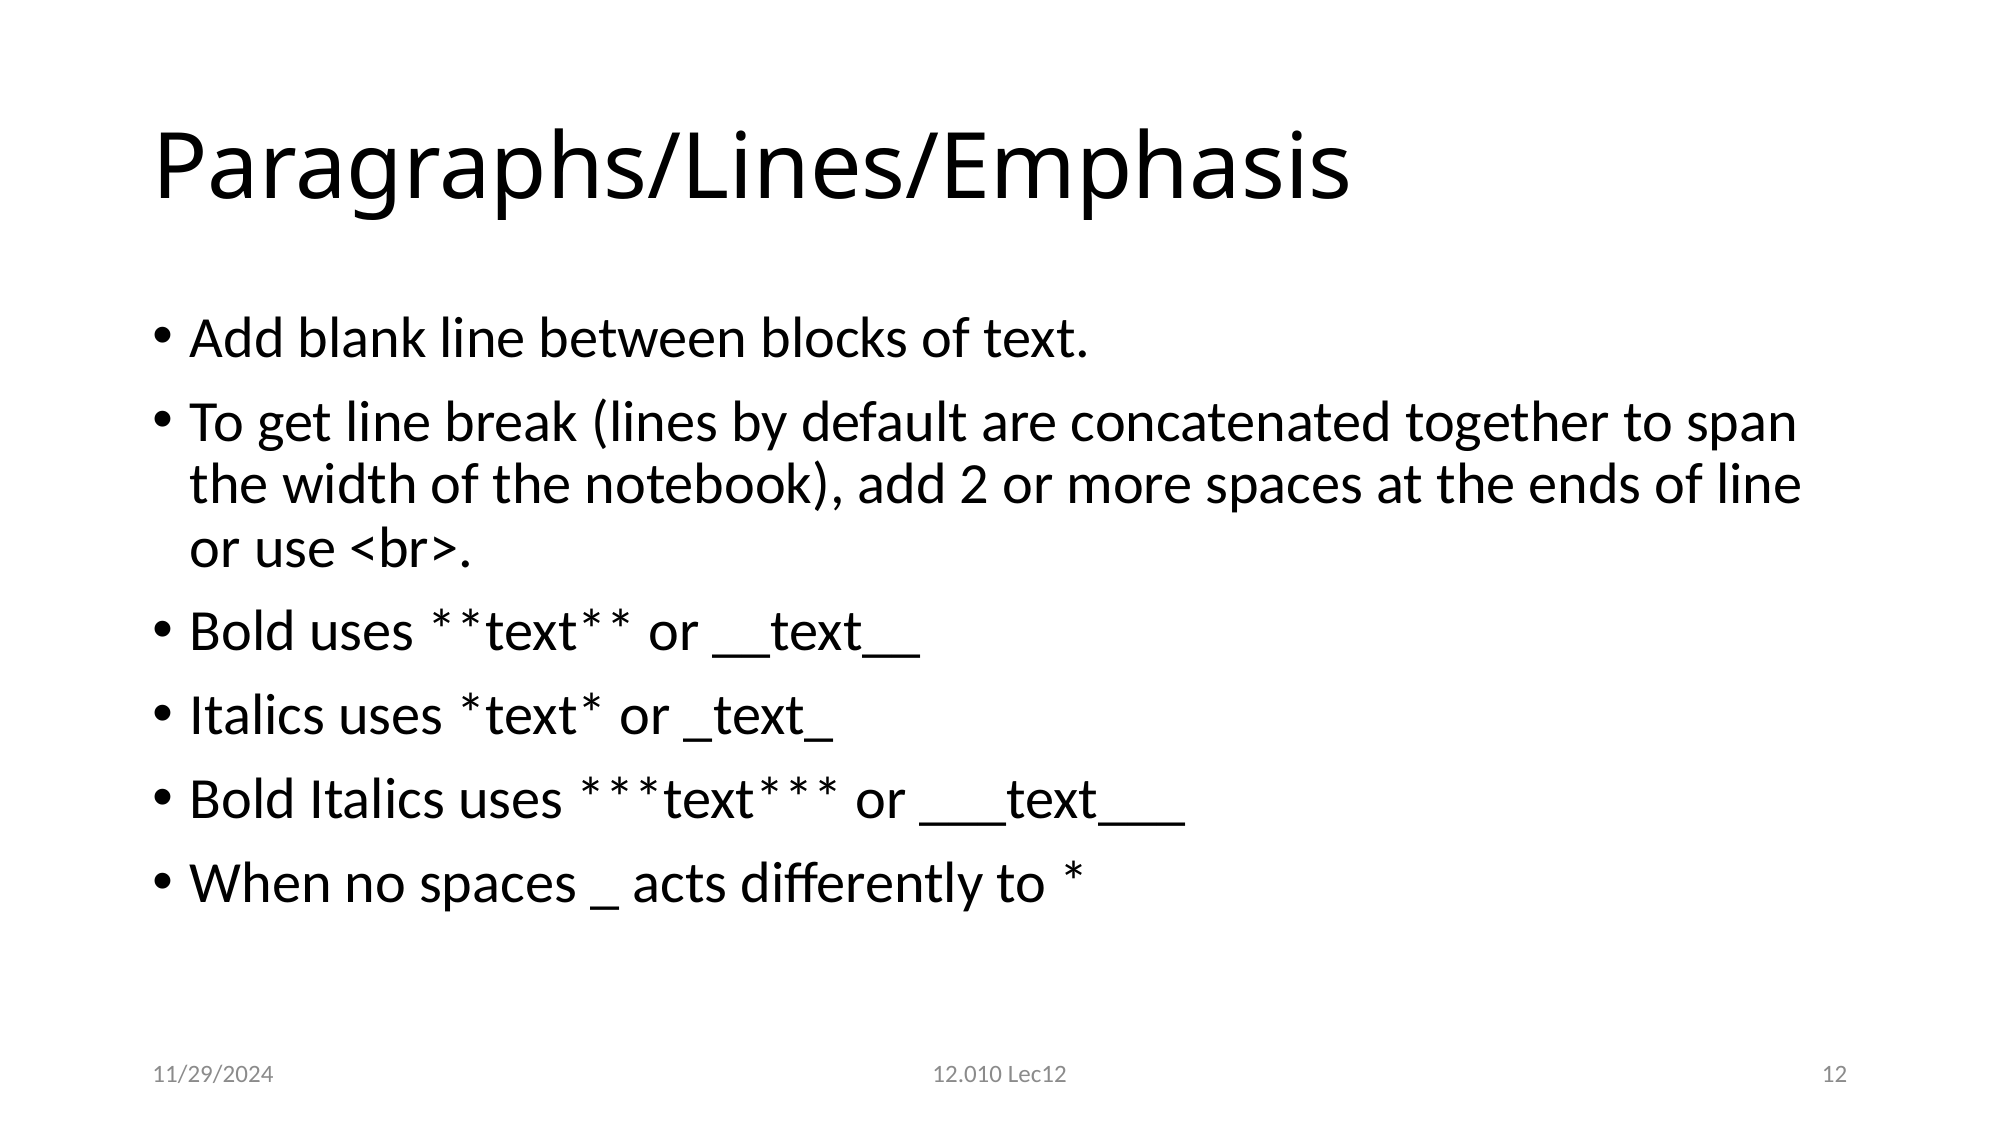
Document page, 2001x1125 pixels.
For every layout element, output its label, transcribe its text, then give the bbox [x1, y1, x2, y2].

footer 12.010 Lec12 [662, 1042, 1338, 1103]
title Paragraphs/Lines/Emphasis [137, 59, 1863, 278]
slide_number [137, 1042, 588, 1103]
list Add blank line between blocks of text. To get line break (lines by default are concatenated together to span the width of the notebook), add 2 or more spaces at the ends of line or use <br>. Bold uses **text** or __text__ Italics uses *text* or _text_ Bold Italics uses ***text*** or ___text___ When no spaces _ acts differently to * [137, 299, 1863, 1014]
slide_number 12 [1412, 1042, 1863, 1103]
